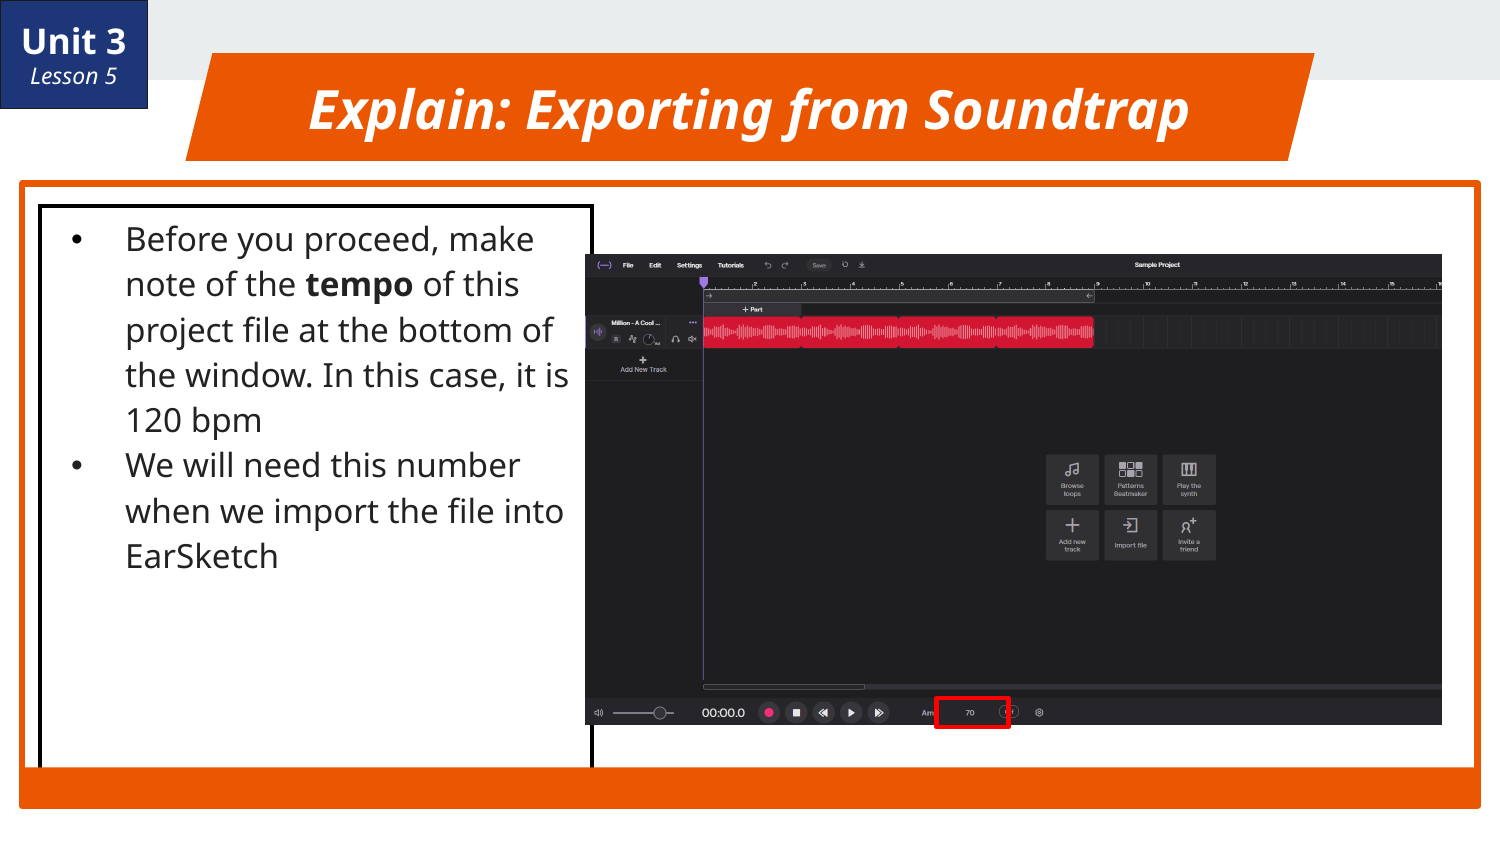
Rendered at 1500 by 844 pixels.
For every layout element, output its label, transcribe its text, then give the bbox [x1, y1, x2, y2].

text_box Unit 3 Lesson 5 [0, 0, 148, 109]
picture [25, 186, 1475, 804]
title Explain: Exporting from Soundtrap [221, 60, 1279, 155]
text_box [185, 53, 1315, 161]
